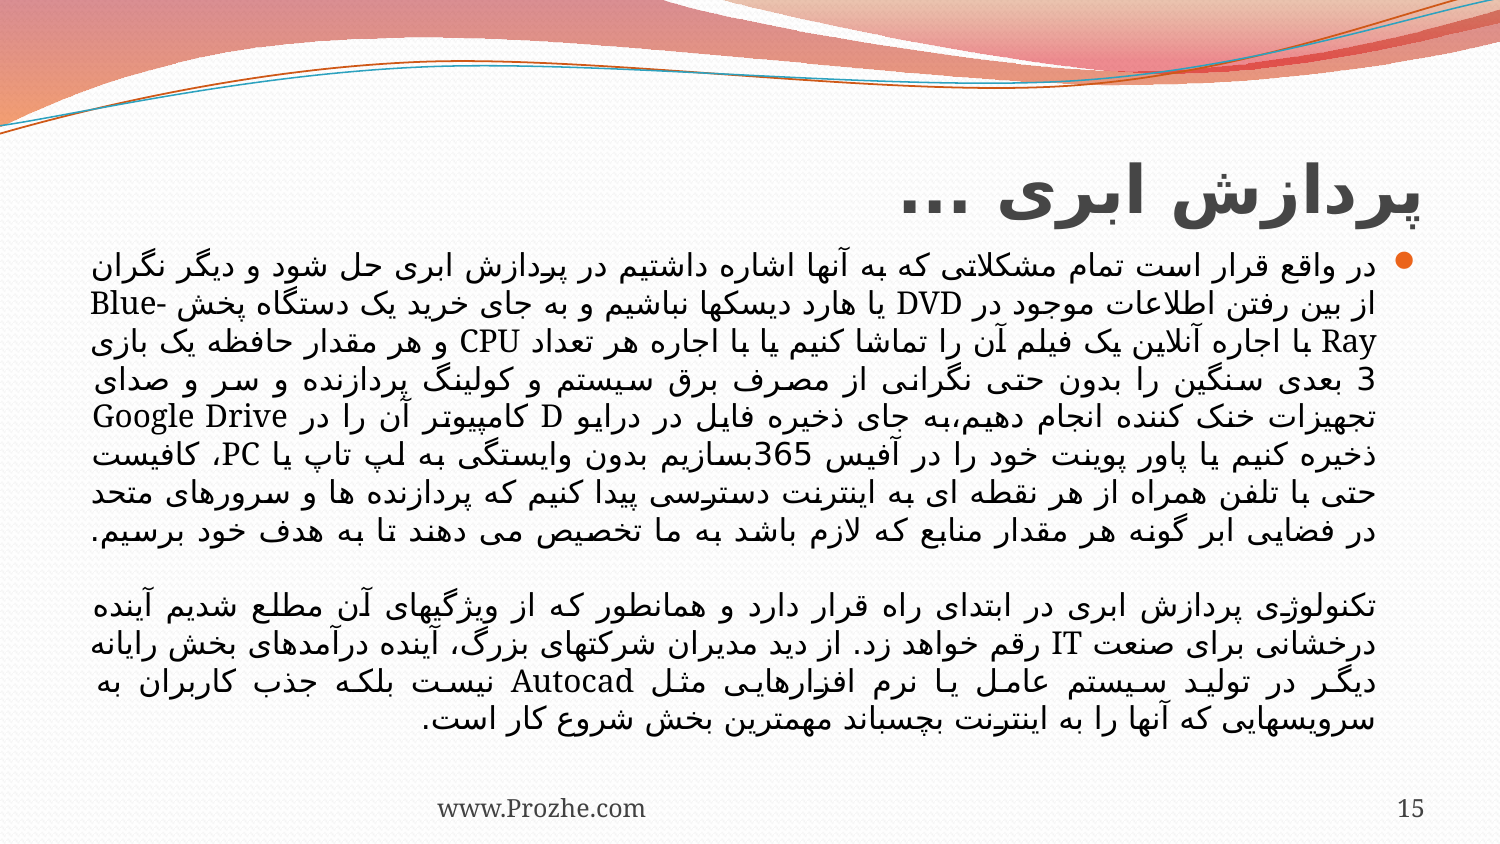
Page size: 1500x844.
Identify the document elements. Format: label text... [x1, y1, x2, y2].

list در واقع قرار است تمام مشکلاتی که به آنها اشاره داشتیم در پردازش ابری حل شود و دیگر نگران از بین رفتن اطلاعات موجود در DVD یا هارد دیسکها نباشیم و به جای خرید یک دستگاه پخش Blue-Ray با اجاره آنلاین یک فیلم آن را تماشا کنیم یا با اجاره هر تعداد CPU و هر مقدار حافظه یک بازی 3 بعدی سنگین را بدون حتی نگرانی از مصرف برق سیستم و کولینگ پردازنده و سر و صدای تجهیزات خنک کننده انجام دهیم،به جای ذخیره فایل در درایو D کامپیوتر آن را در Google Drive ذخیره کنیم یا پاور پوینت خود را در آفیس 365بسازیم بدون وایستگی به لپ تاپ یا PC، کافیست حتی با تلفن همراه از هر نقطه ای به اینترنت دسترسی پیدا کنیم که پردازنده ها و سرورهای متحد در فضایی ابر گونه هر مقدار منابع که لازم باشد به ما تخصیص می دهند تا به هدف خود برسیم. تکنولوژی پردازش ابری در ابتدای راه قرار دارد و همانطور که از ویژگیهای آن مطلع شدیم آینده درخشانی برای صنعت IT رقم خواهد زد. از دید مدیران شرکتهای بزرگ، آینده درآمدهای بخش رایانه دیگر در تولید سیستم عامل یا نرم افزارهایی مثل Autocad نیست بلکه جذب کاربران به سرویسهایی که آنها را به اینترنت بچسباند مهمترین بخش شروع کار است. [75, 238, 1425, 779]
title پردازش ابری ... [75, 86, 1425, 228]
footer www.Prozhe.com [437, 782, 988, 827]
slide_number 15 [1299, 782, 1425, 827]
